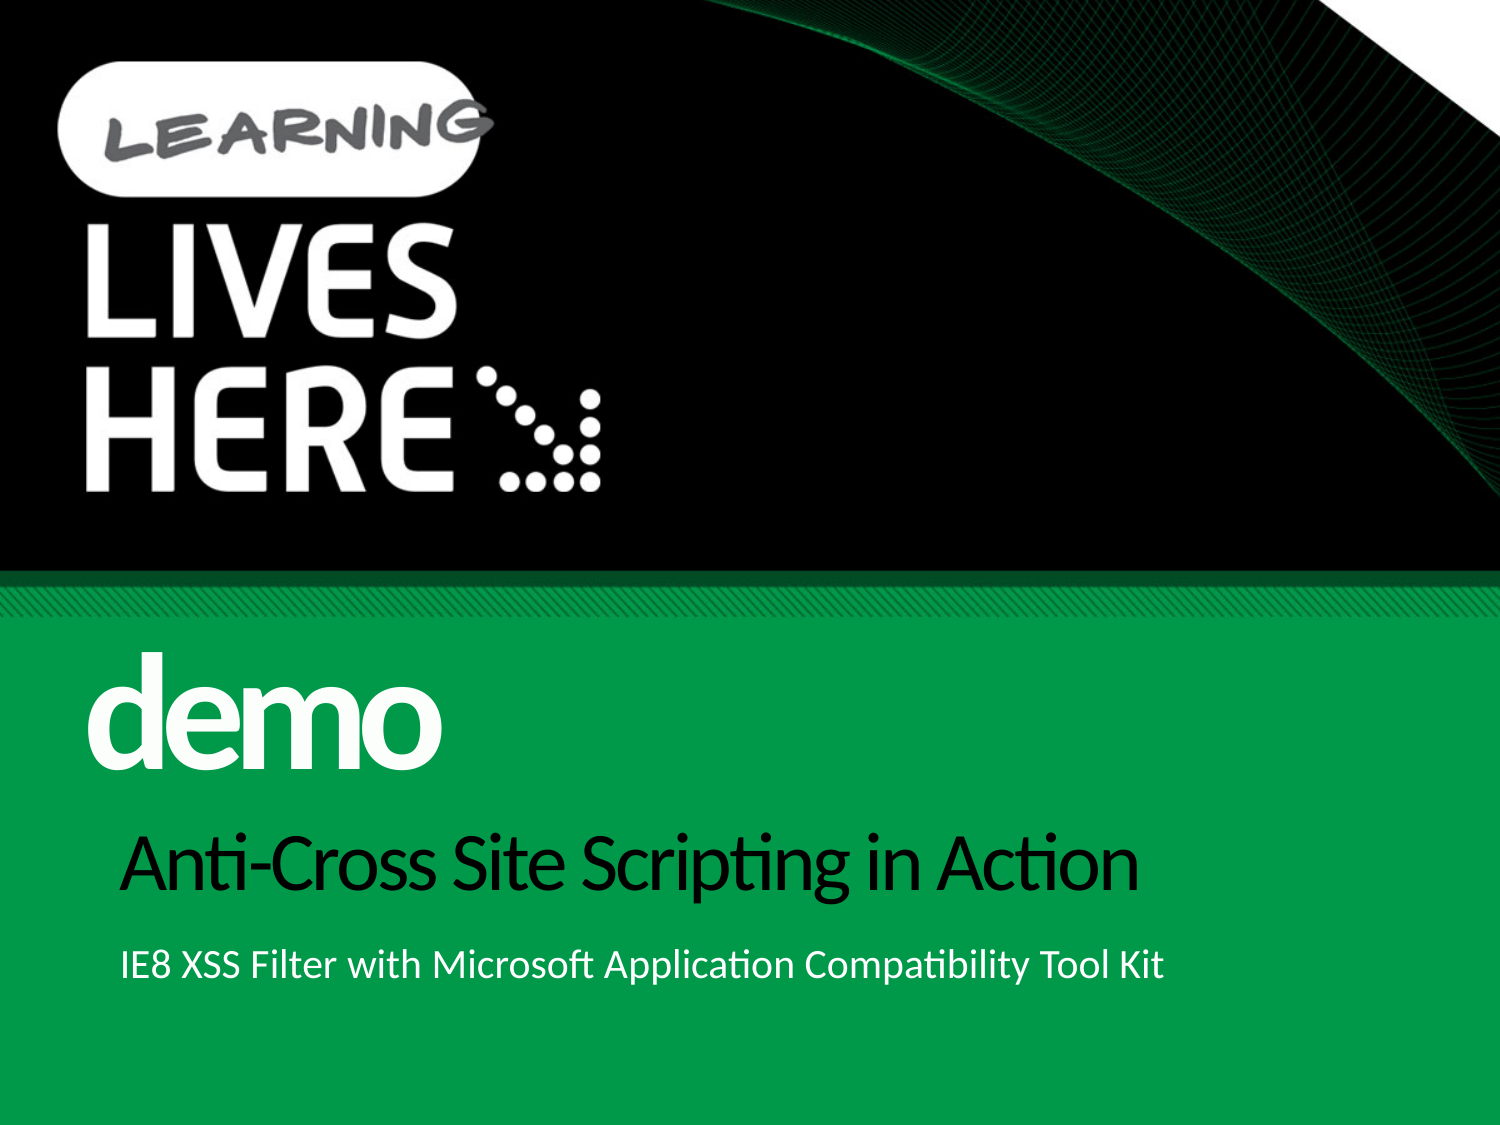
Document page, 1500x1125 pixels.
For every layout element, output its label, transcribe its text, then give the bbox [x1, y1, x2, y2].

title Anti-Cross Site Scripting in Action [119, 818, 1375, 943]
subtitle IE8 XSS Filter with Microsoft Application Compatibility Tool Kit [119, 942, 1236, 1019]
list demo [83, 625, 1344, 800]
picture [0, 0, 1500, 1125]
